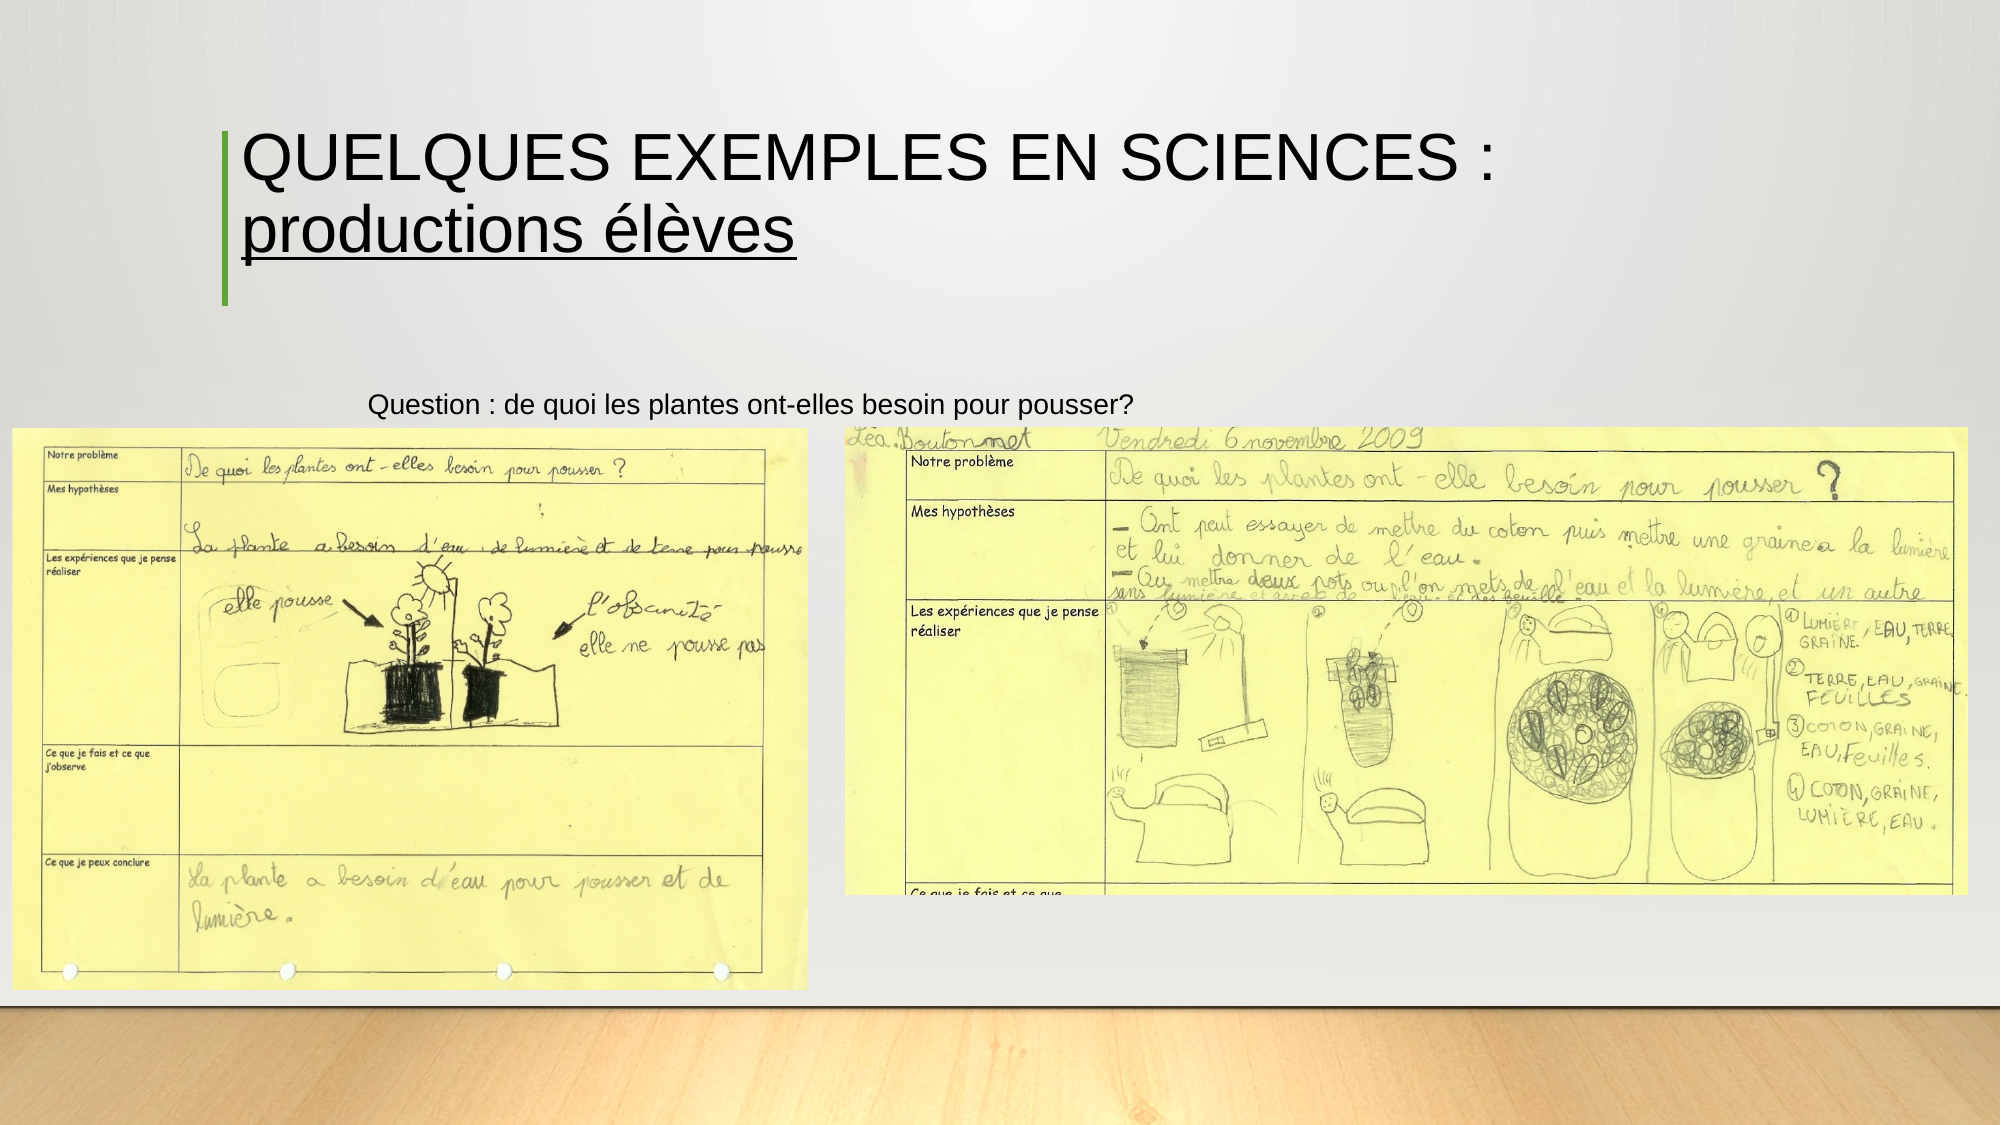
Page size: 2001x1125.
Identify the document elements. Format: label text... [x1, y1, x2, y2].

text_box Quelques exemples en Sciences : productions élèves [225, 135, 1951, 255]
title Question : de quoi les plantes ont-elles besoin pour pousser? [692, 344, 2000, 511]
picture [845, 427, 1969, 896]
picture [0, 310, 2000, 1125]
